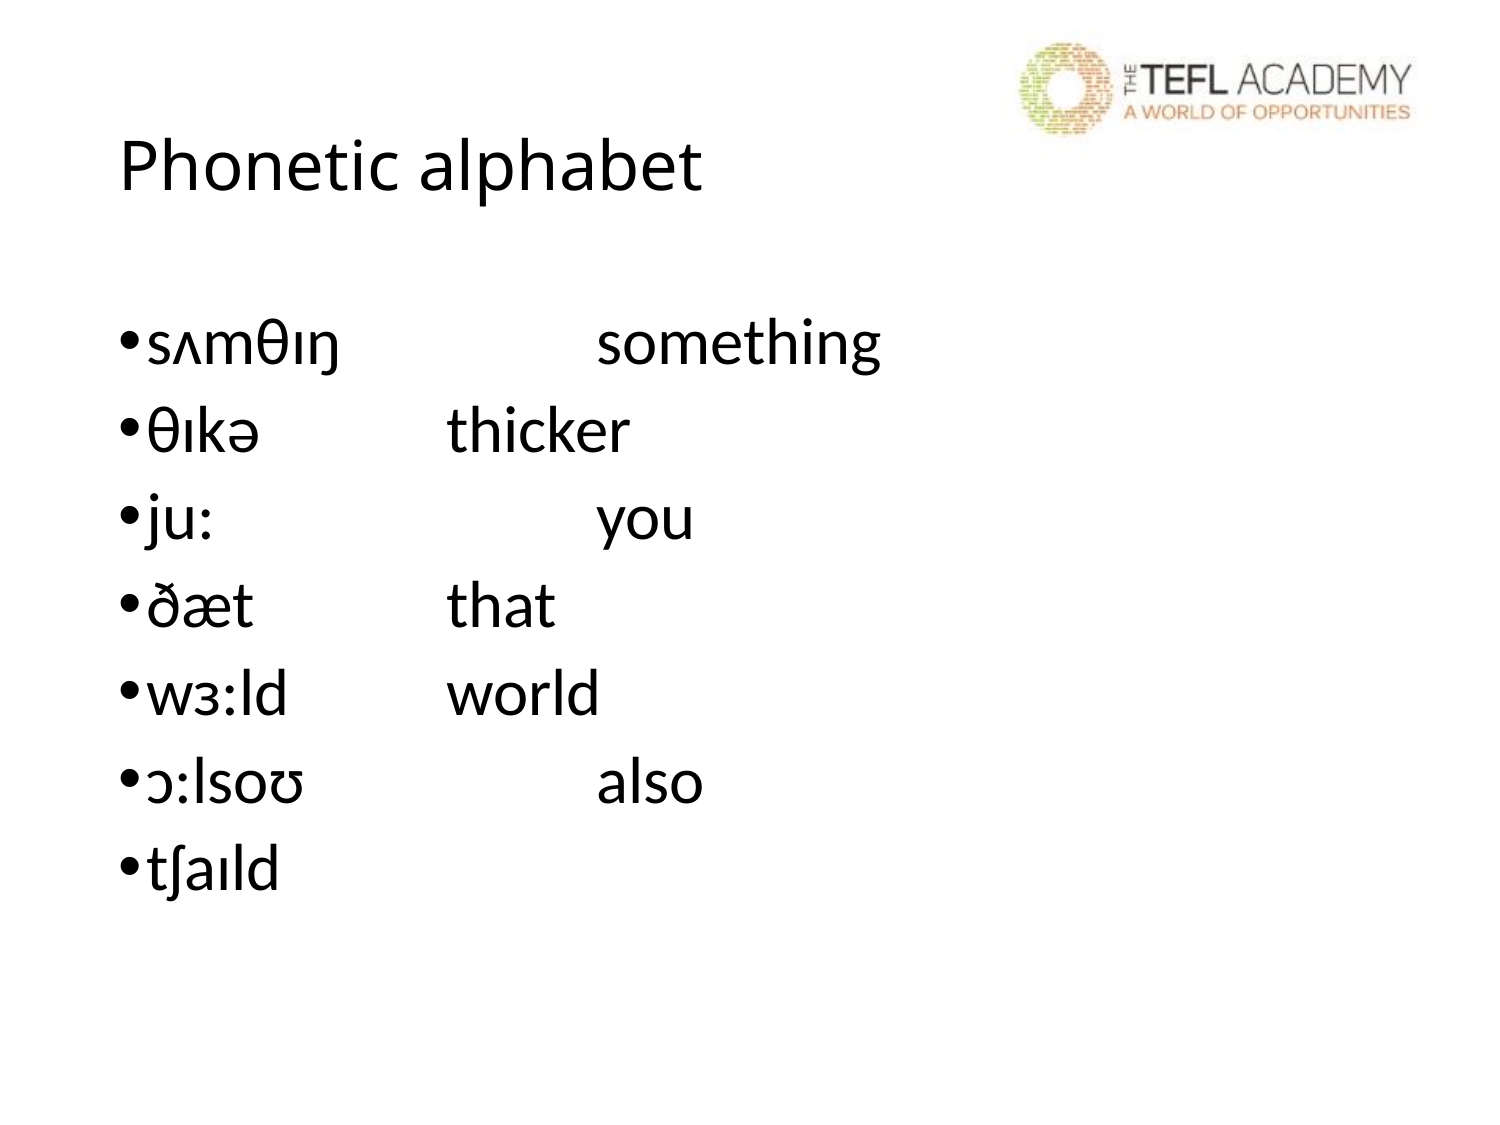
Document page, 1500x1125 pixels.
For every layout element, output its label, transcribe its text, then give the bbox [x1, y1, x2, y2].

title Phonetic alphabet [103, 59, 1397, 278]
list sʌmθɪŋ something θɪkə thicker ju: you ðæt that wɜ:ld world ɔ:lsoʊ also tʃaɪld [103, 299, 1397, 1014]
picture [1002, 30, 1446, 157]
